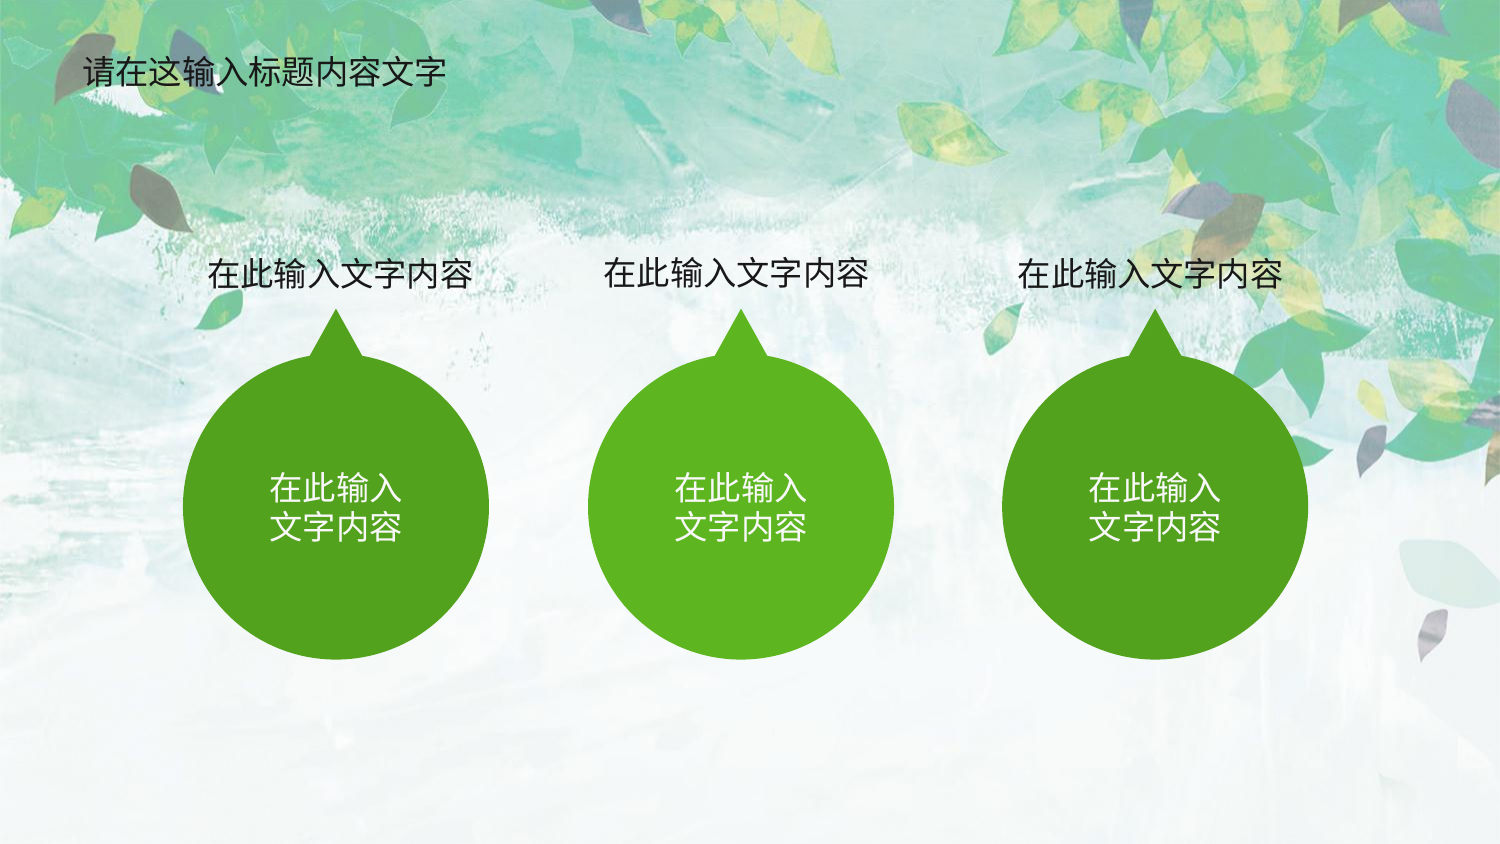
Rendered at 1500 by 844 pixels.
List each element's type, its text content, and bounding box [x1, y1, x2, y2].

picture [0, 0, 1500, 844]
text_box 请在这输入标题内容文字 [67, 43, 703, 99]
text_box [182, 244, 1309, 660]
